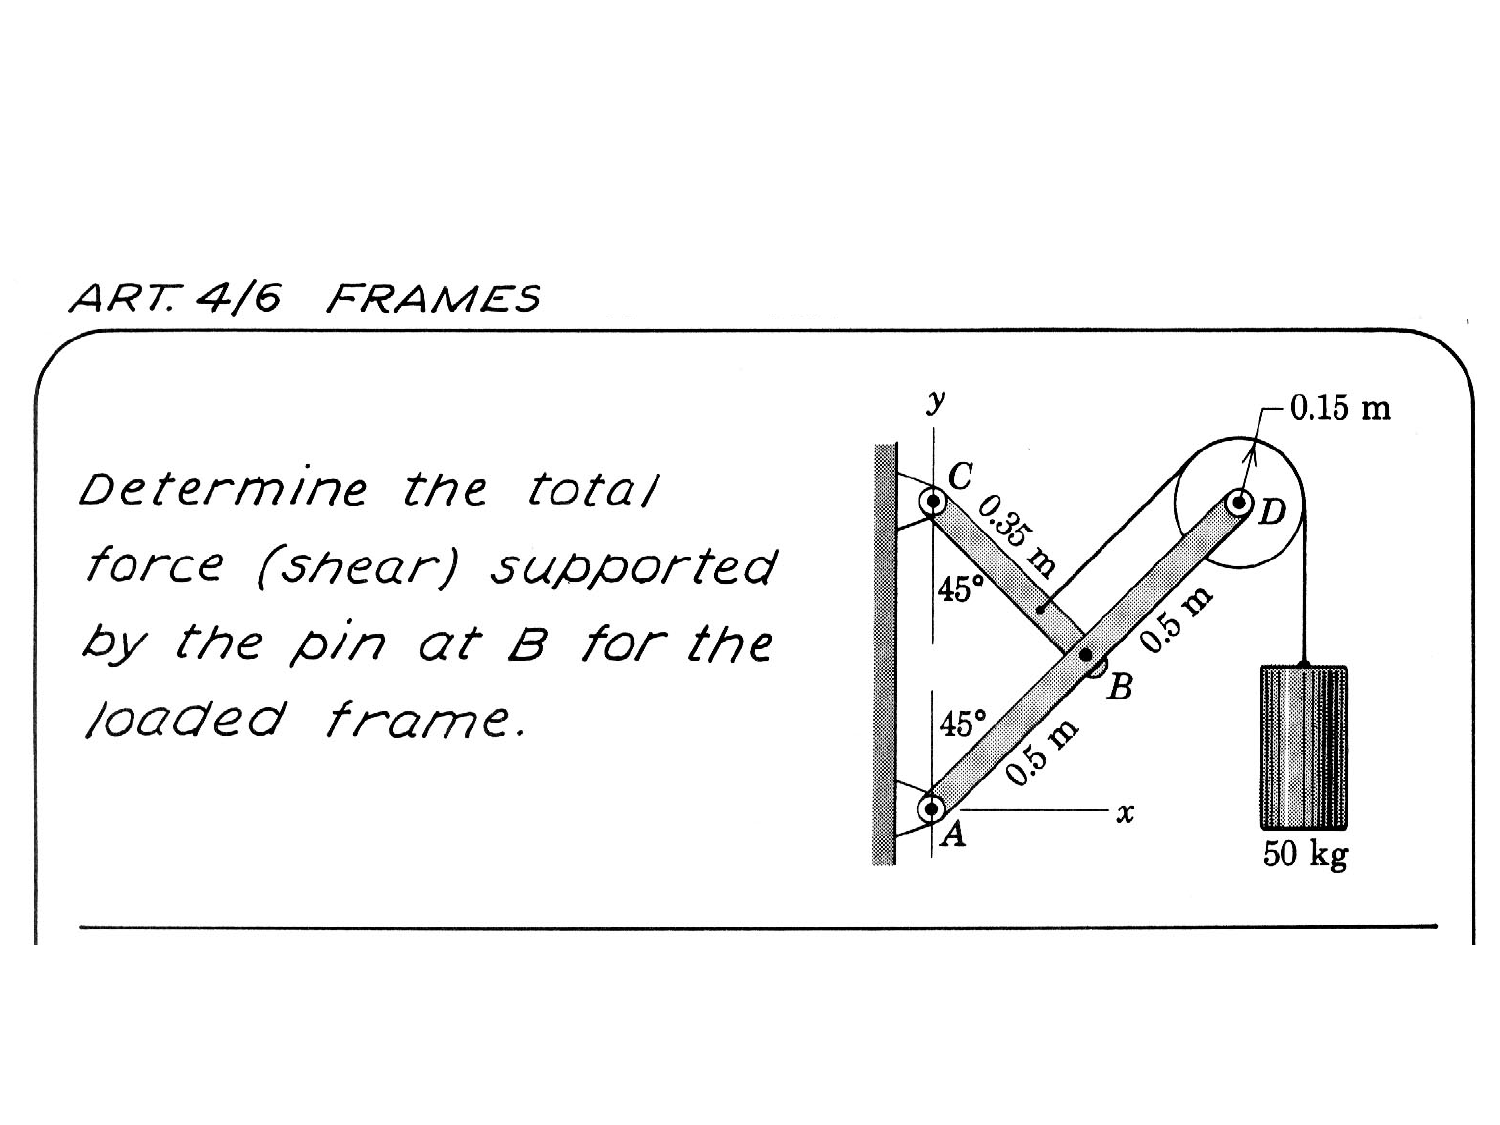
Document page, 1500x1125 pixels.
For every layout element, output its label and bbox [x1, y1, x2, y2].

list [1, 257, 1494, 945]
